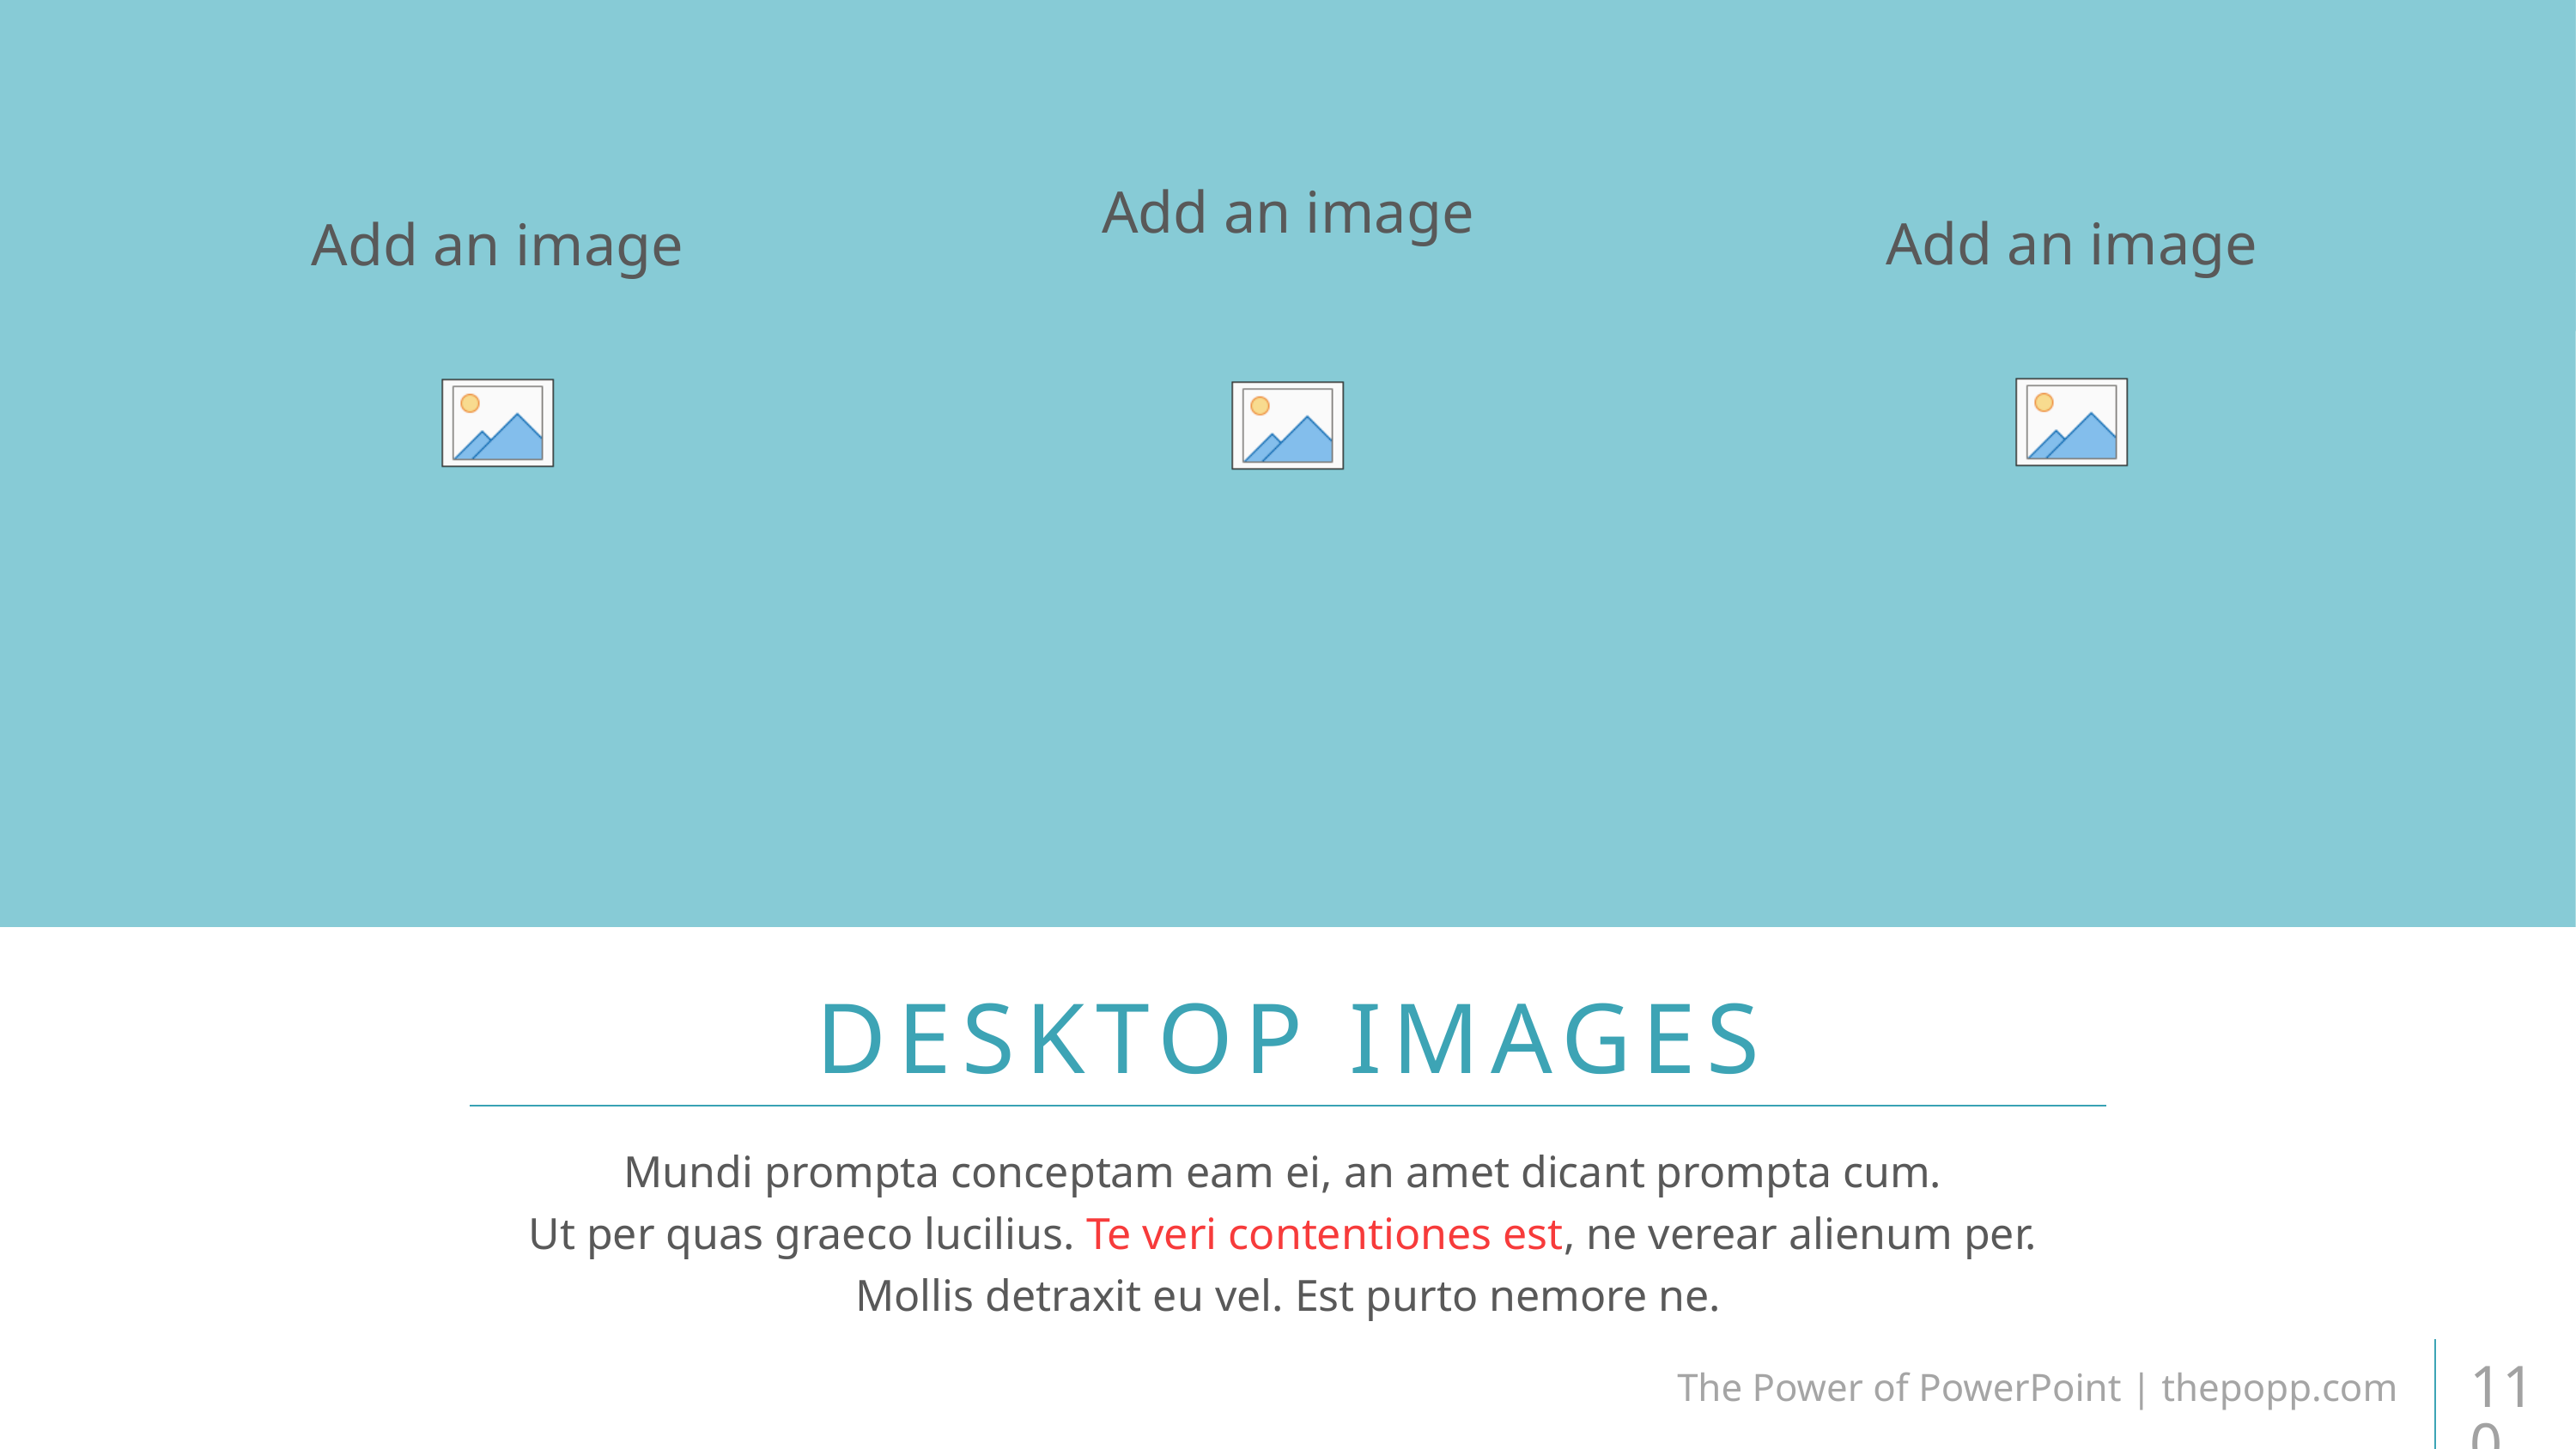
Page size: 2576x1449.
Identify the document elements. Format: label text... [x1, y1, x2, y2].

list Mundi prompta conceptam eam ei, an amet dicant prompta cum. Ut per quas graeco lucilius. Te veri contentiones est, ne verear alienum per. Mollis detraxit eu vel. Est purto nemore ne. [295, 1123, 2282, 1340]
slide_number 110 [2446, 1350, 2575, 1428]
picture [94, 168, 2476, 683]
list DESKTOP IMAGES [400, 931, 2178, 1105]
footer The Power of PowerPoint | thepopp.com [1326, 1350, 2421, 1428]
